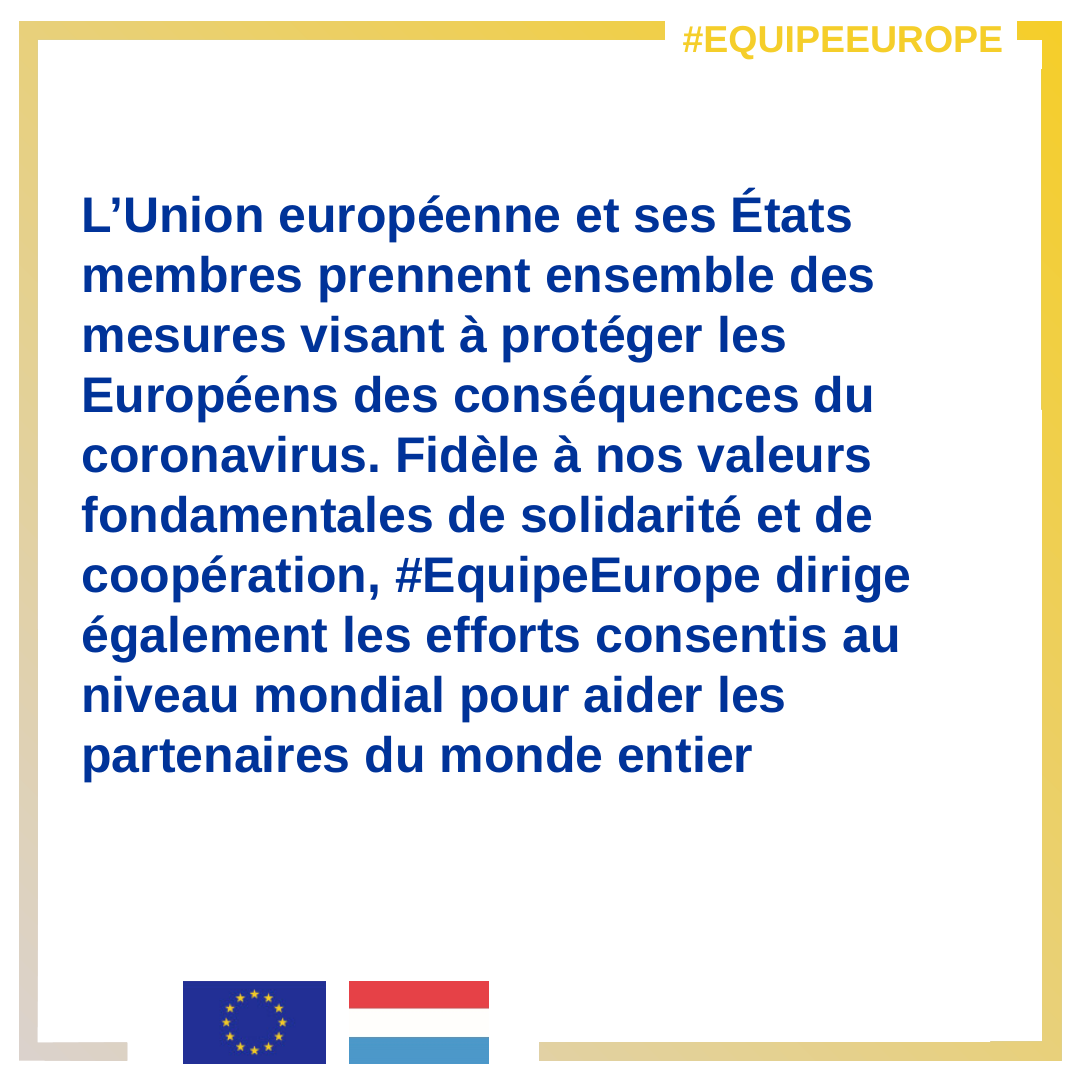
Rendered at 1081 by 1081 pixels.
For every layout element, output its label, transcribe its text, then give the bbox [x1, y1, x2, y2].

text_box #EQUIPEEUROPE [668, 7, 1019, 68]
text_box [18, 20, 666, 1062]
text_box [538, 20, 1063, 1062]
picture [182, 980, 327, 1065]
text_box L’Union européenne et ses États membres prennent ensemble des mesures visant à protéger les Européens des conséquences du coronavirus. Fidèle à nos valeurs fondamentales de solidarité et de coopération, #EquipeEurope dirige également les efforts consentis au niveau mondial pour aider les partenaires du monde entier [66, 175, 997, 791]
picture [348, 980, 490, 1065]
